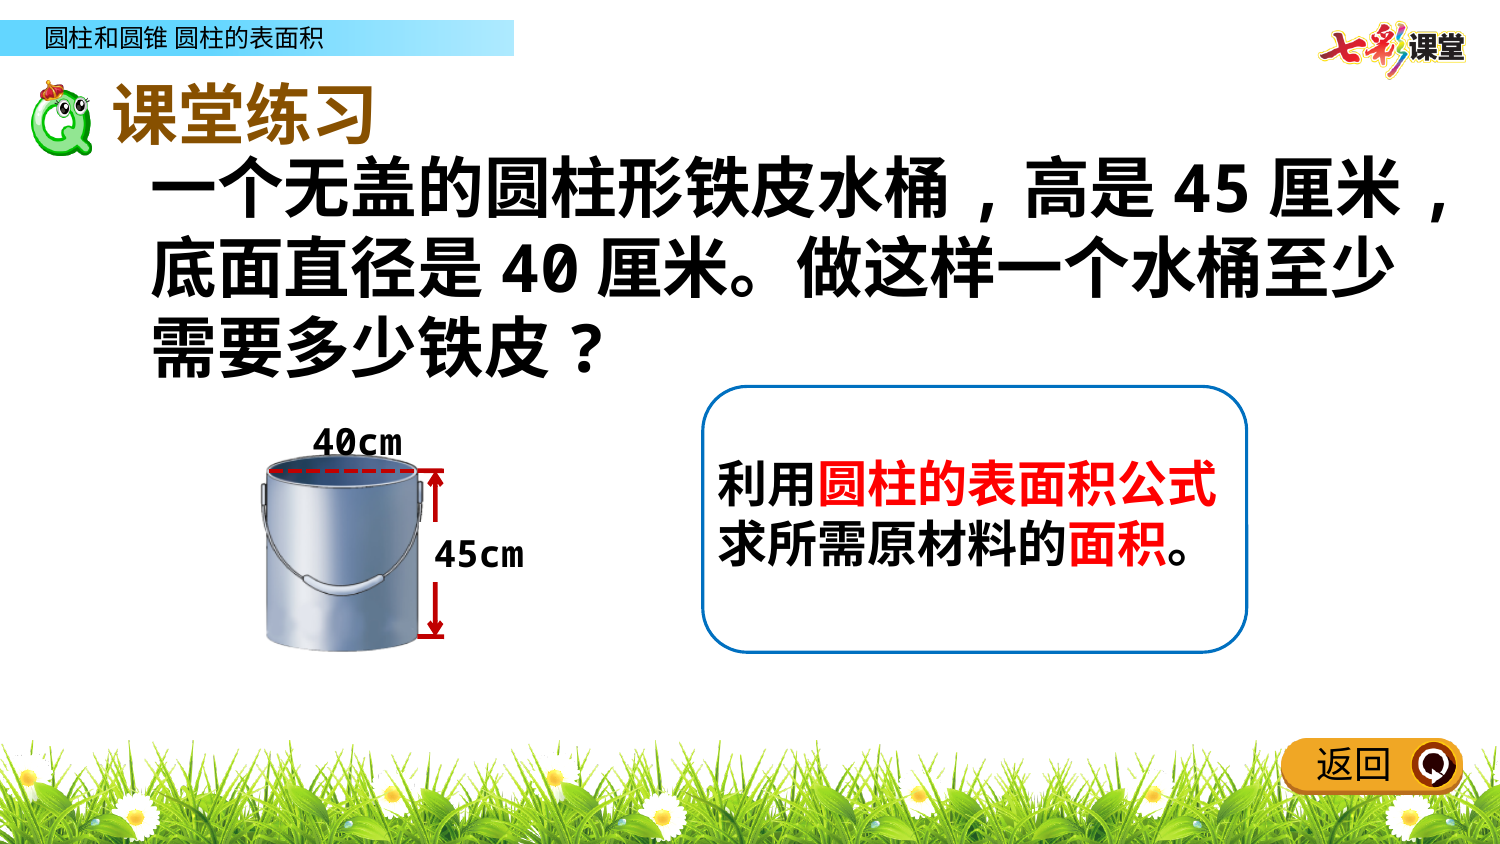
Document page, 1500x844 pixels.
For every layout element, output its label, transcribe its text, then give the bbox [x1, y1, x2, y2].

text_box [700, 384, 1249, 655]
text_box 40cm [297, 410, 431, 468]
picture [31, 80, 92, 156]
picture [260, 453, 425, 653]
text_box 一个无盖的圆柱形铁皮水桶,高是45厘米,底面直径是40厘米。做这样一个水桶至少需要多少铁皮? [135, 138, 1424, 393]
text_box 课堂练习 [100, 67, 404, 159]
picture [1316, 20, 1468, 80]
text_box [1281, 733, 1464, 795]
text_box 45cm [429, 522, 558, 582]
picture [0, 740, 1500, 844]
